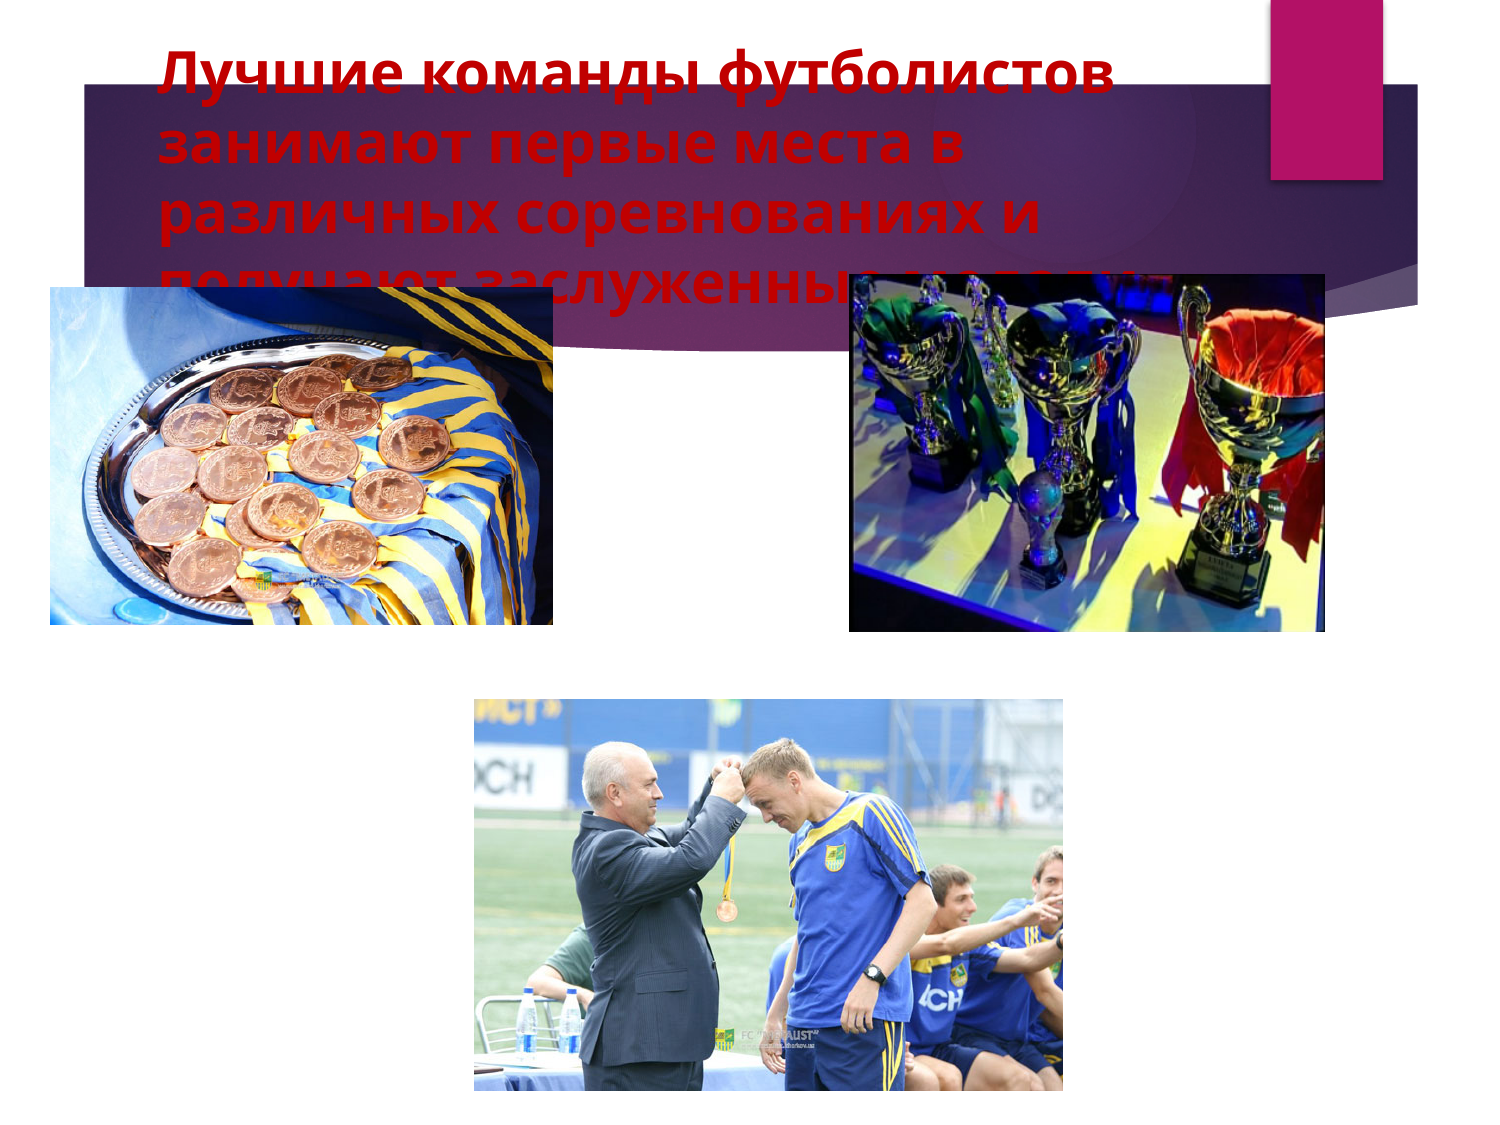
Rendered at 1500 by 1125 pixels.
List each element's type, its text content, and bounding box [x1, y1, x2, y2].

title Лучшие команды футболистов занимают первые места в различных соревнованиях и получают заслуженные медали и кубки [142, 152, 1183, 269]
picture [49, 287, 553, 626]
picture [474, 699, 1063, 1092]
picture [849, 274, 1326, 632]
